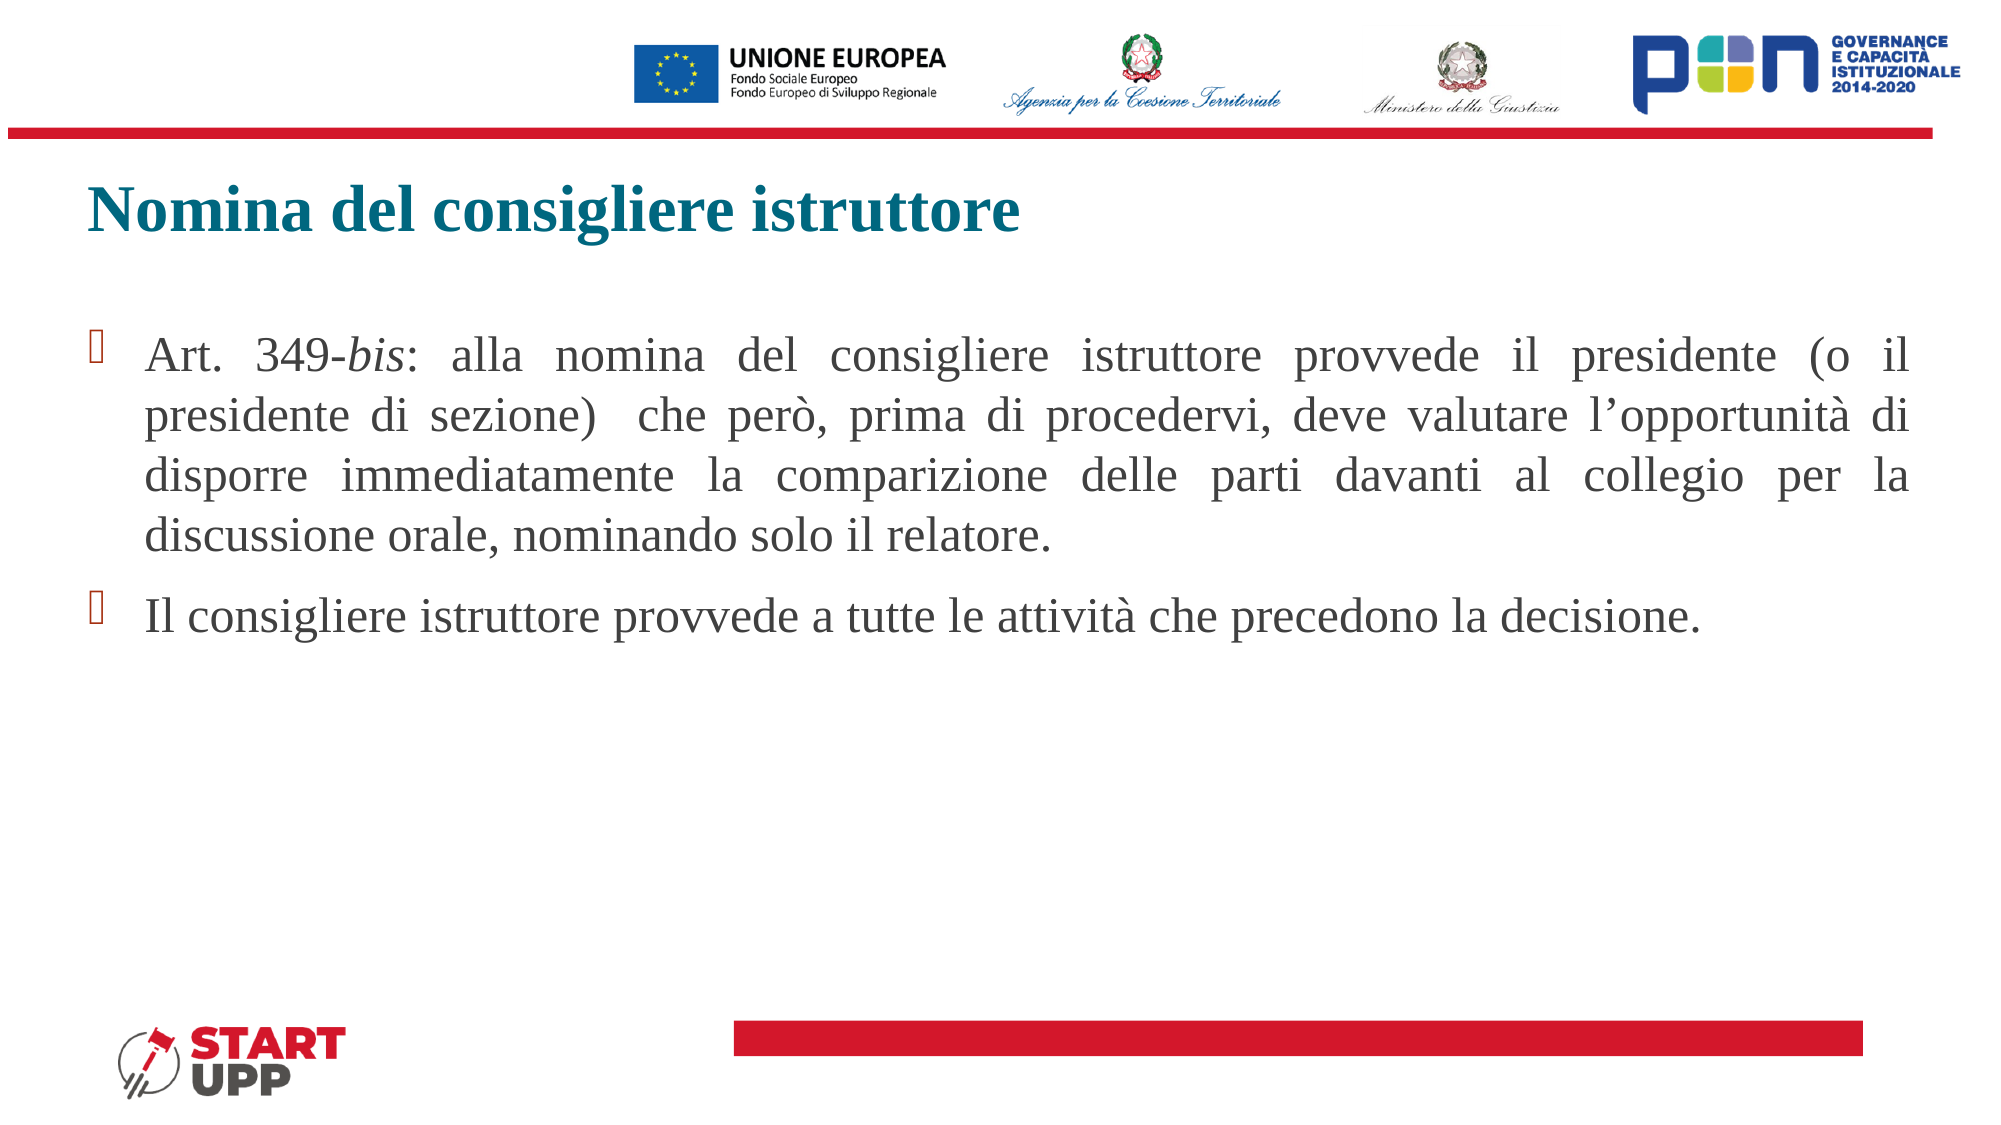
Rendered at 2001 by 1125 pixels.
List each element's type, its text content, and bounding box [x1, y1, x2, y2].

picture [114, 1019, 351, 1103]
list Art. 349-bis: alla nomina del consigliere istruttore provvede il presidente (o il presidente di sezione) che però, prima di procedervi, deve valutare l’opportunità di disporre immediatamente la comparizione delle parti davanti al collegio per la discussione orale, nominando solo il relatore. Il consigliere istruttore provvede a tutte le attività che precedono la decisione. [67, 301, 1933, 1000]
title Nomina del consigliere istruttore [67, 144, 1932, 271]
picture [612, 24, 1972, 119]
